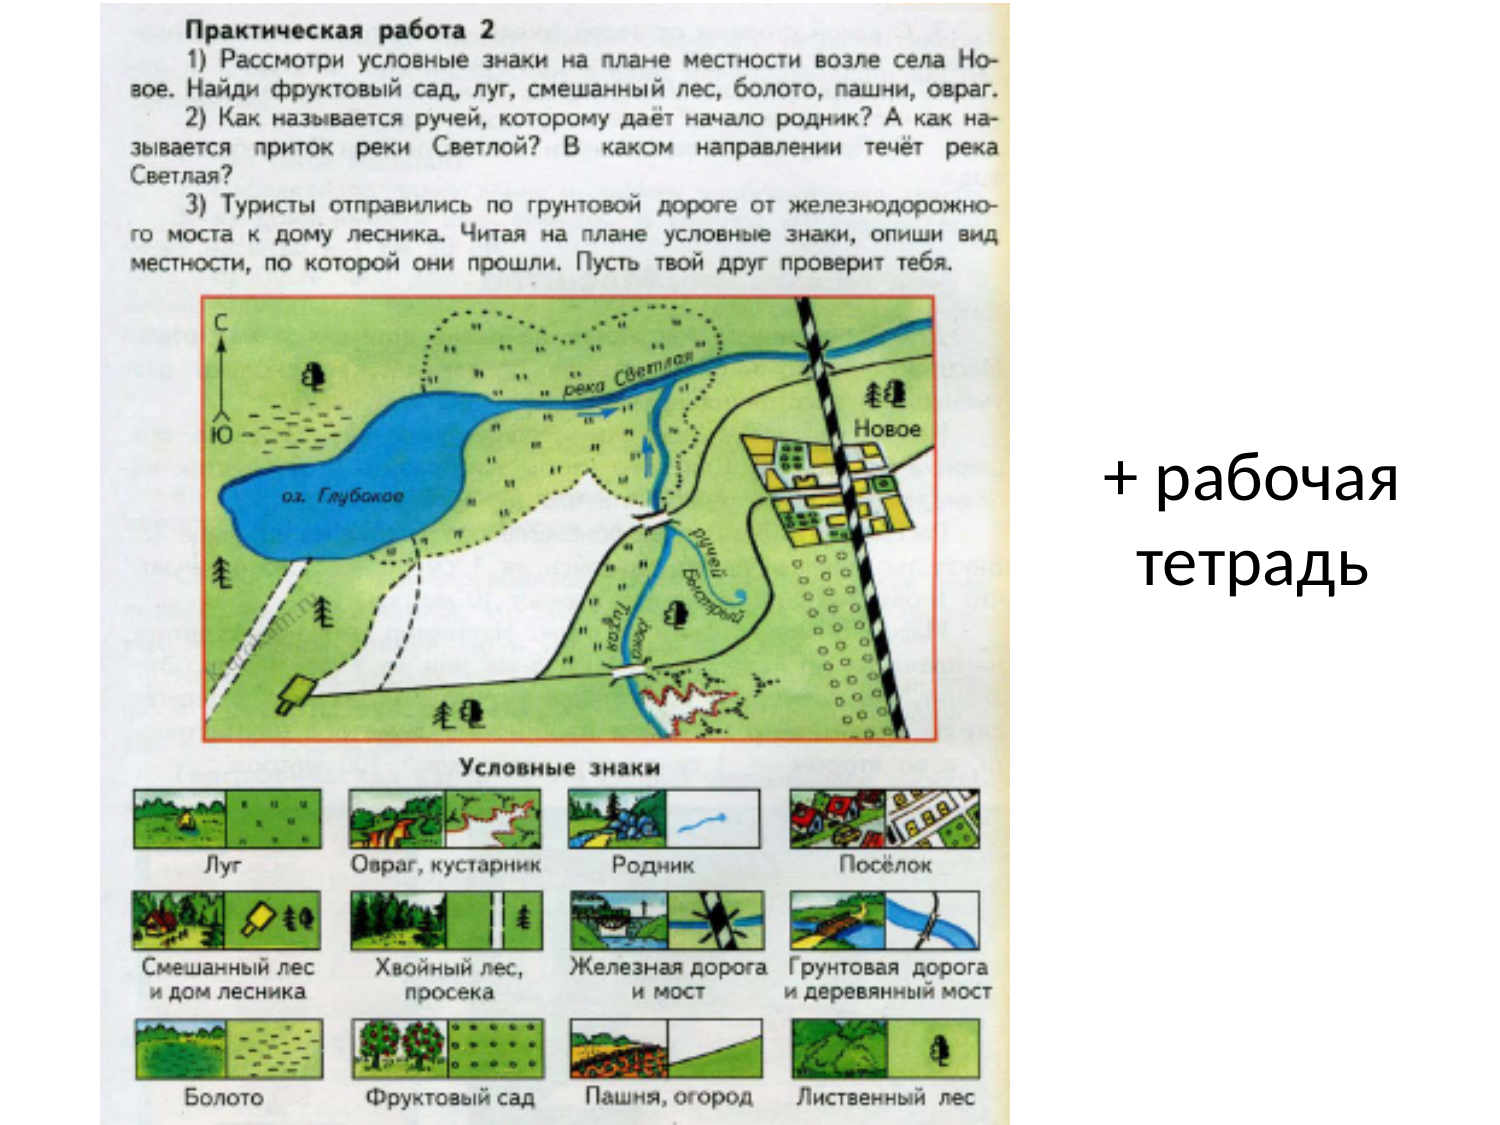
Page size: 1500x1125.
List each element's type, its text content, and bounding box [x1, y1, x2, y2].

picture [100, 2, 1011, 1125]
title + рабочая тетрадь [1057, 420, 1449, 609]
